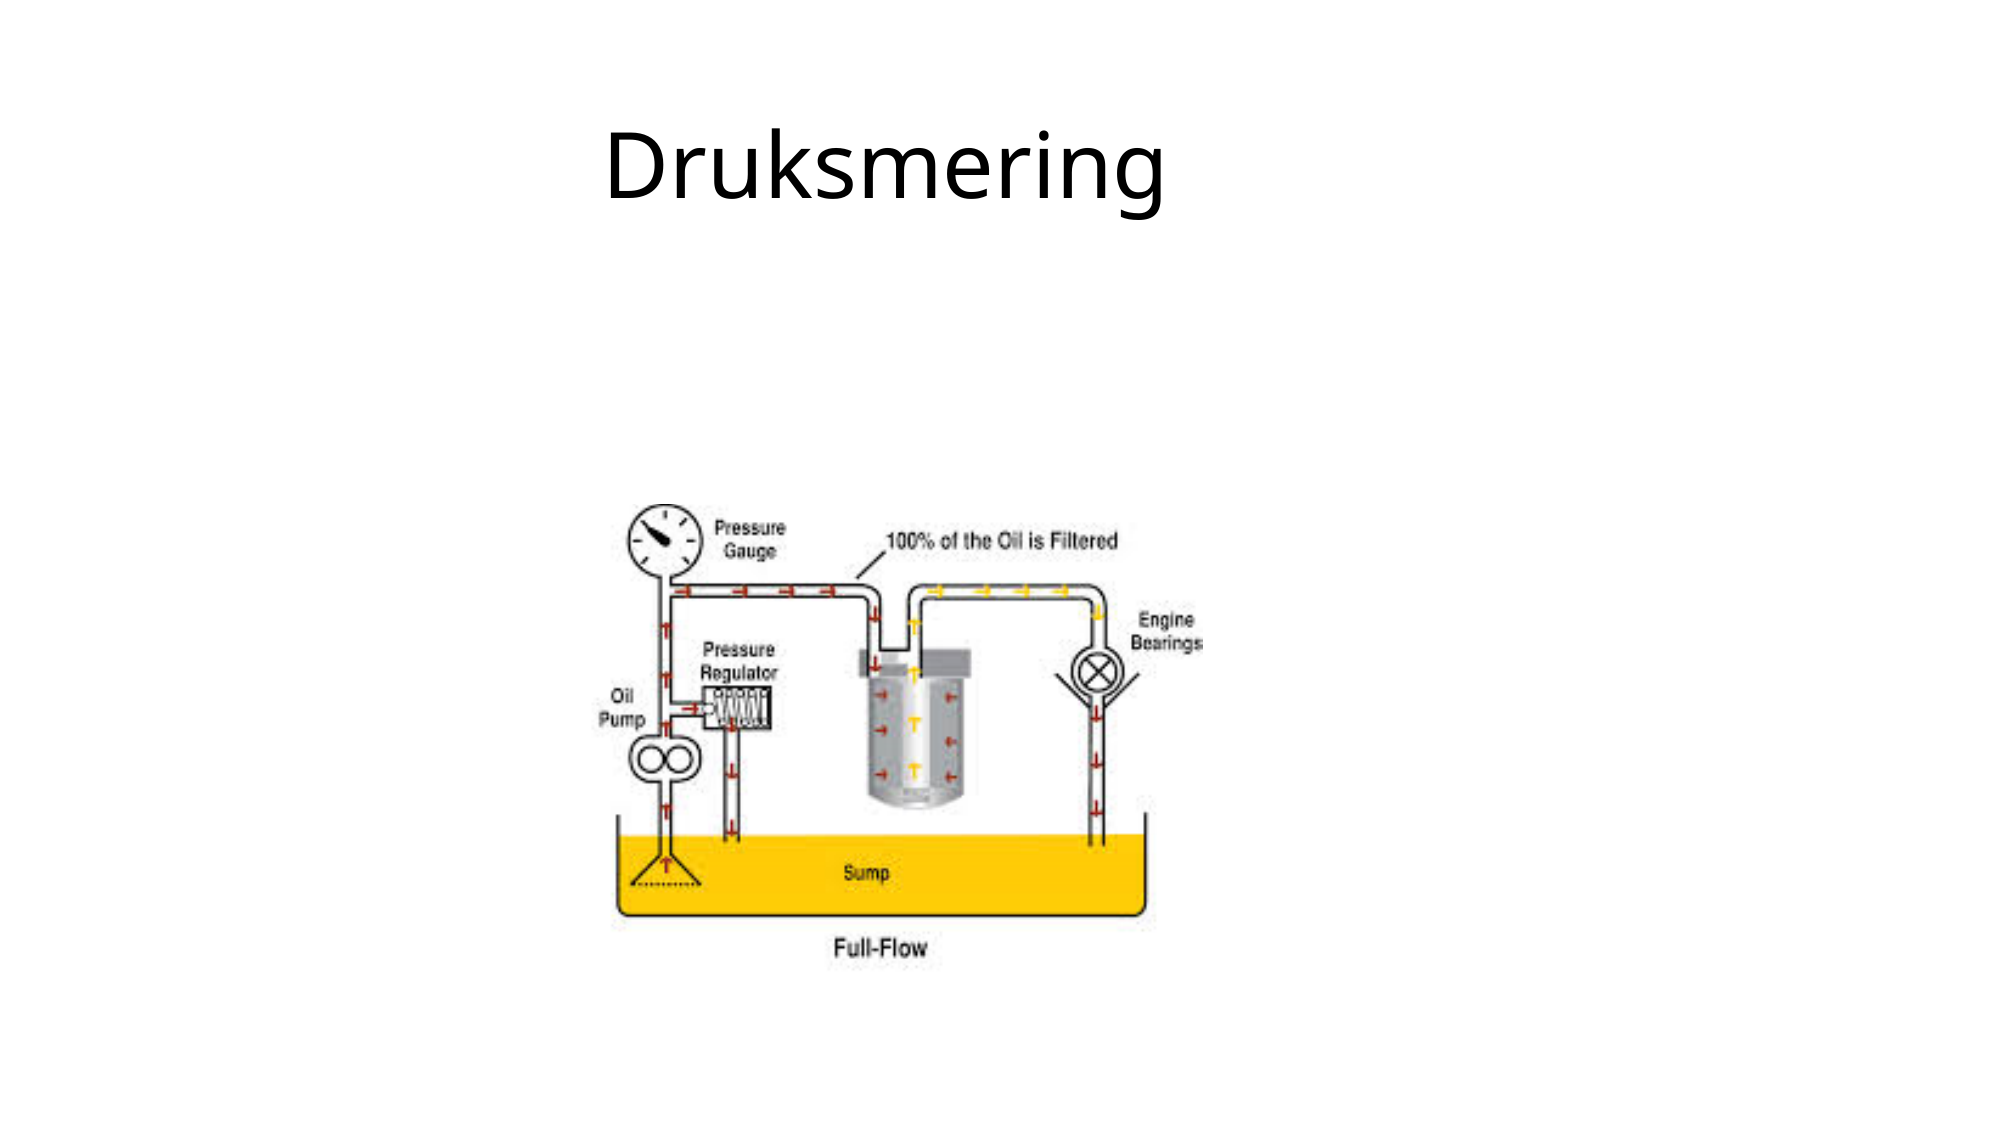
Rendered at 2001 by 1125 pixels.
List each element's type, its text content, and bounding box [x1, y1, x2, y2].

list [573, 504, 1203, 976]
title Druksmering [137, 59, 1863, 278]
